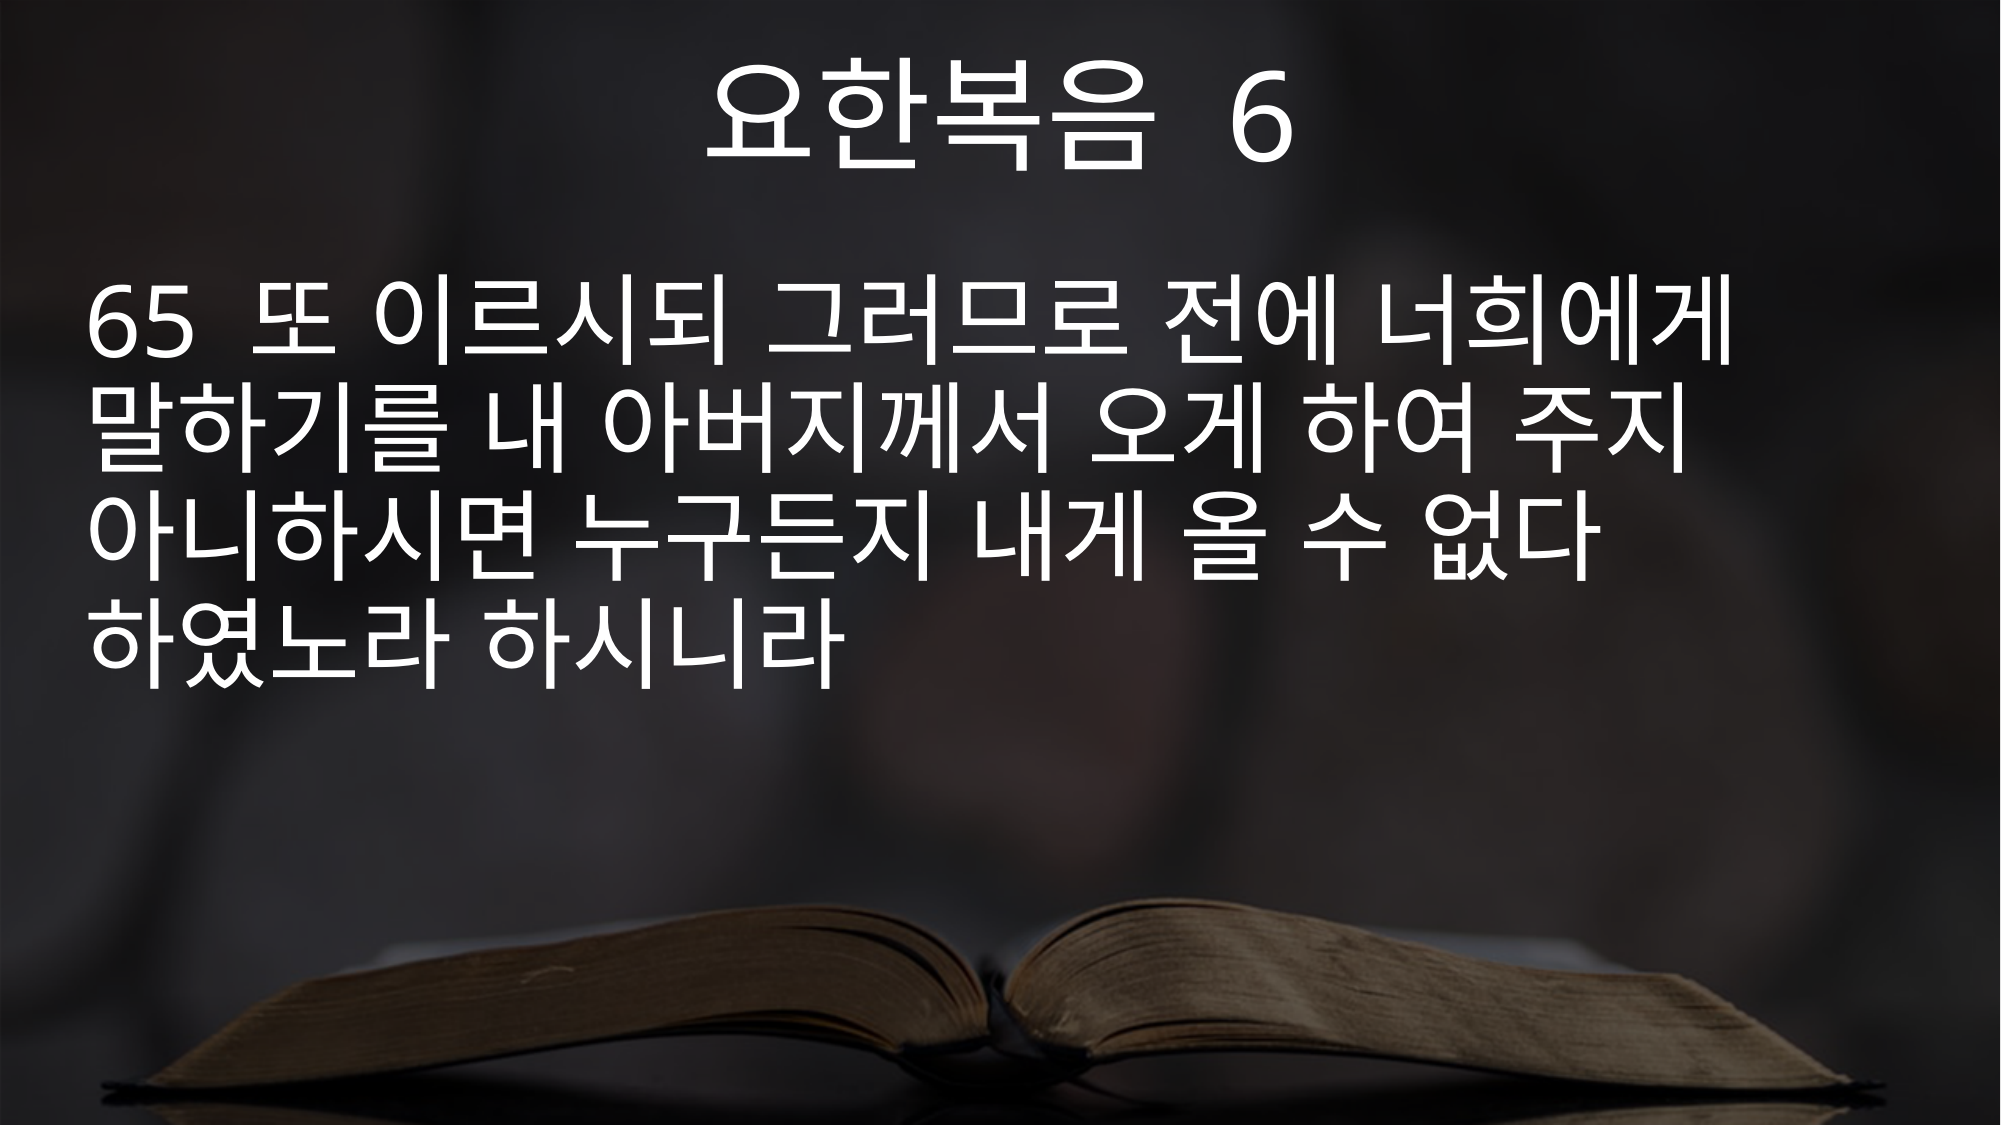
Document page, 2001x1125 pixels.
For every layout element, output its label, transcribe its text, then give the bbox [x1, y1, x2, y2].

footer 요한복음 6 [0, 32, 2000, 192]
picture [0, 0, 2001, 1125]
list 65 또 이르시되 그러므로 전에 너희에게 말하기를 내 아버지께서 오게 하여 주지 아니하시면 누구든지 내게 올 수 없다 하였노라 하시니라 [69, 263, 1953, 423]
